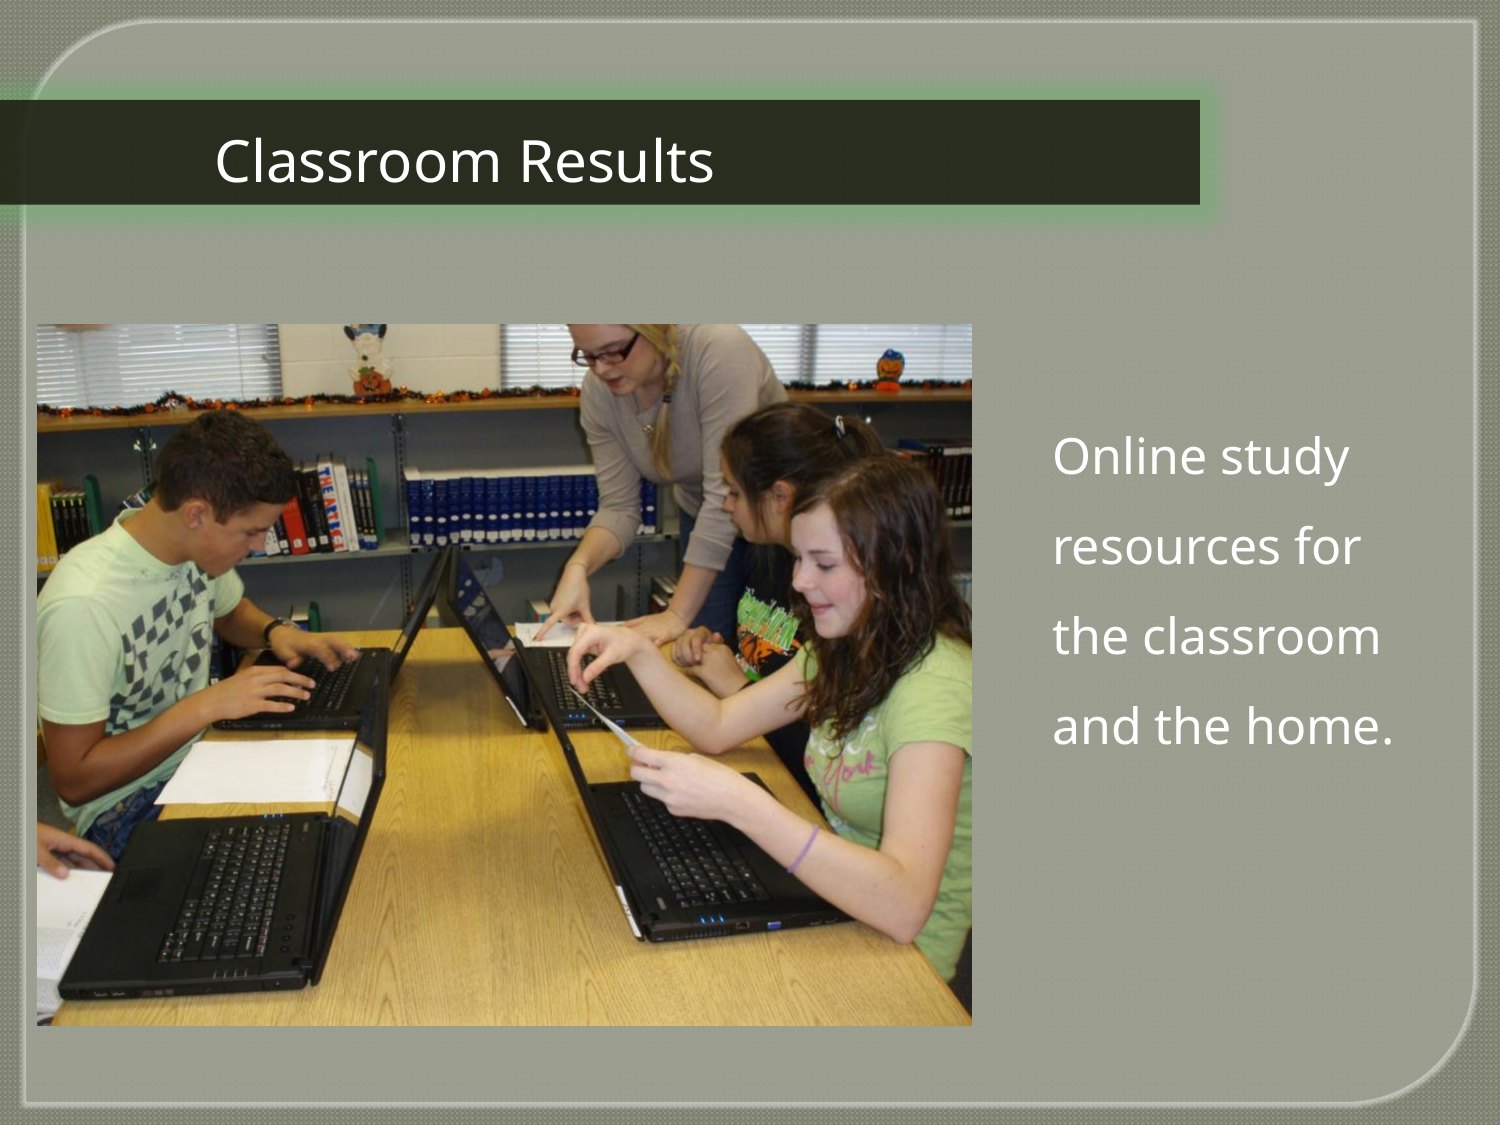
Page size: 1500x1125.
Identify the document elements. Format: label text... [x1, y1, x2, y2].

text_box Classroom Results [0, 99, 1200, 205]
picture [37, 324, 972, 1026]
text_box Online study resources for the classroom and the home. [1037, 387, 1438, 763]
